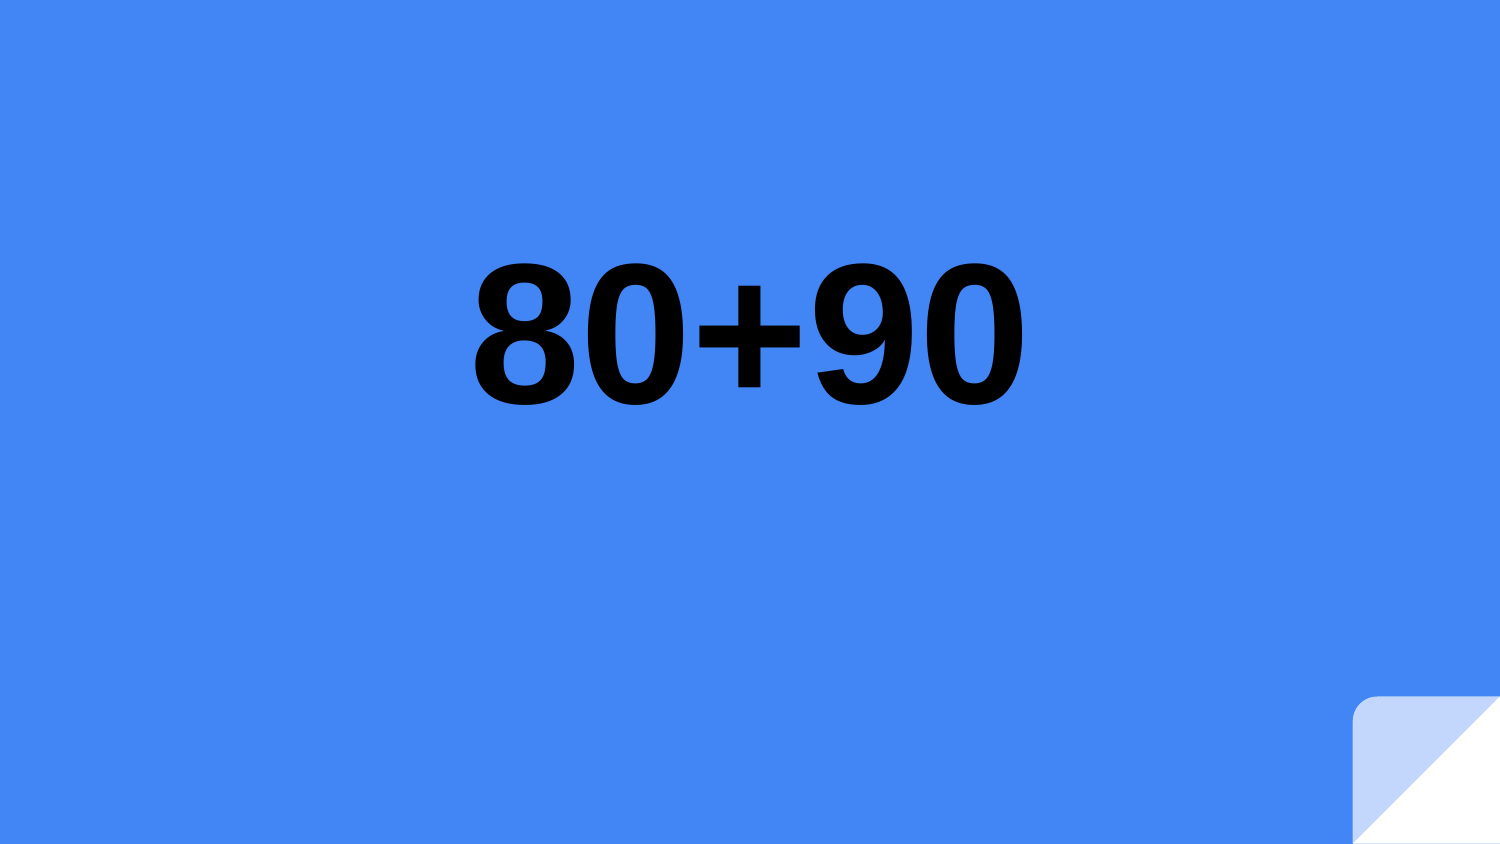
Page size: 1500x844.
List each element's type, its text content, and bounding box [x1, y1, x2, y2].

title 80+90 [51, 207, 1449, 459]
